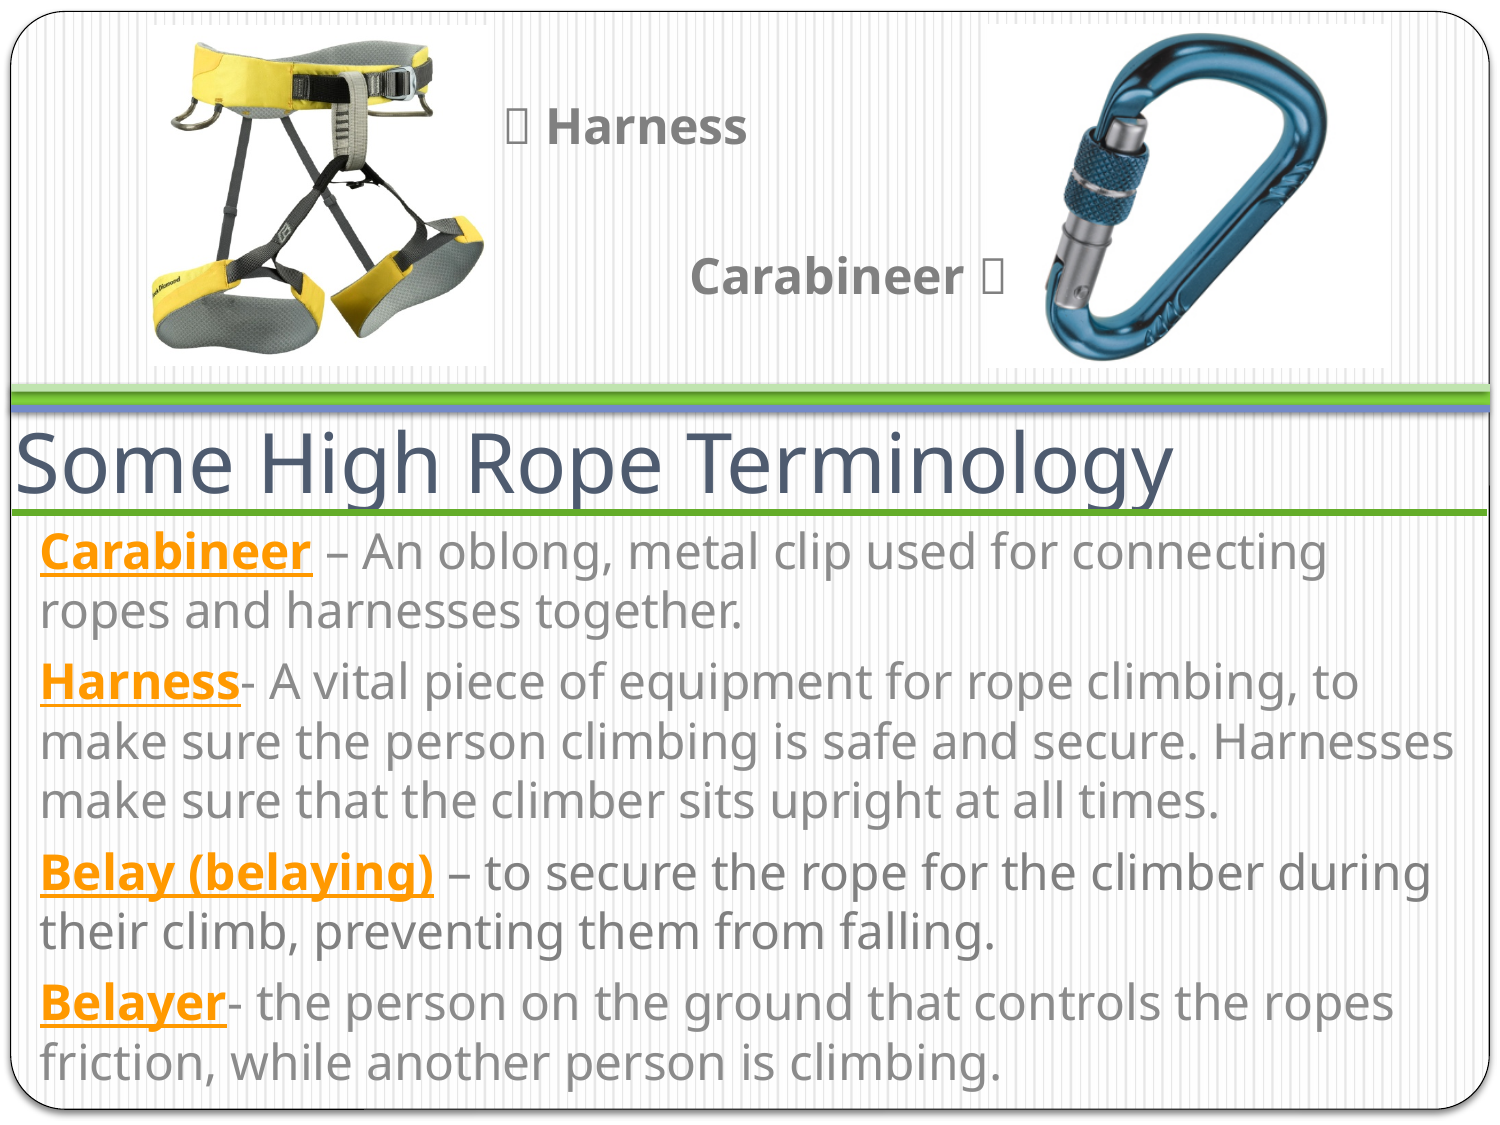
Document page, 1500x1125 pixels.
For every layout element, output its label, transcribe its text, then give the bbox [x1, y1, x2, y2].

text_box Carabineer  [674, 236, 981, 312]
picture [147, 25, 488, 366]
picture [987, 24, 1388, 369]
list Carabineer – An oblong, metal clip used for connecting ropes and harnesses together. Harness- A vital piece of equipment for rope climbing, to make sure the person climbing is safe and secure. Harnesses make sure that the climber sits upright at all times. Belay (belaying) – to secure the rope for the climber during their climb, preventing them from falling. Belayer- the person on the ground that controls the ropes friction, while another person is climbing. [24, 522, 1475, 1125]
text_box  Harness [493, 87, 981, 163]
title Some High Rope Terminology [0, 301, 1500, 525]
